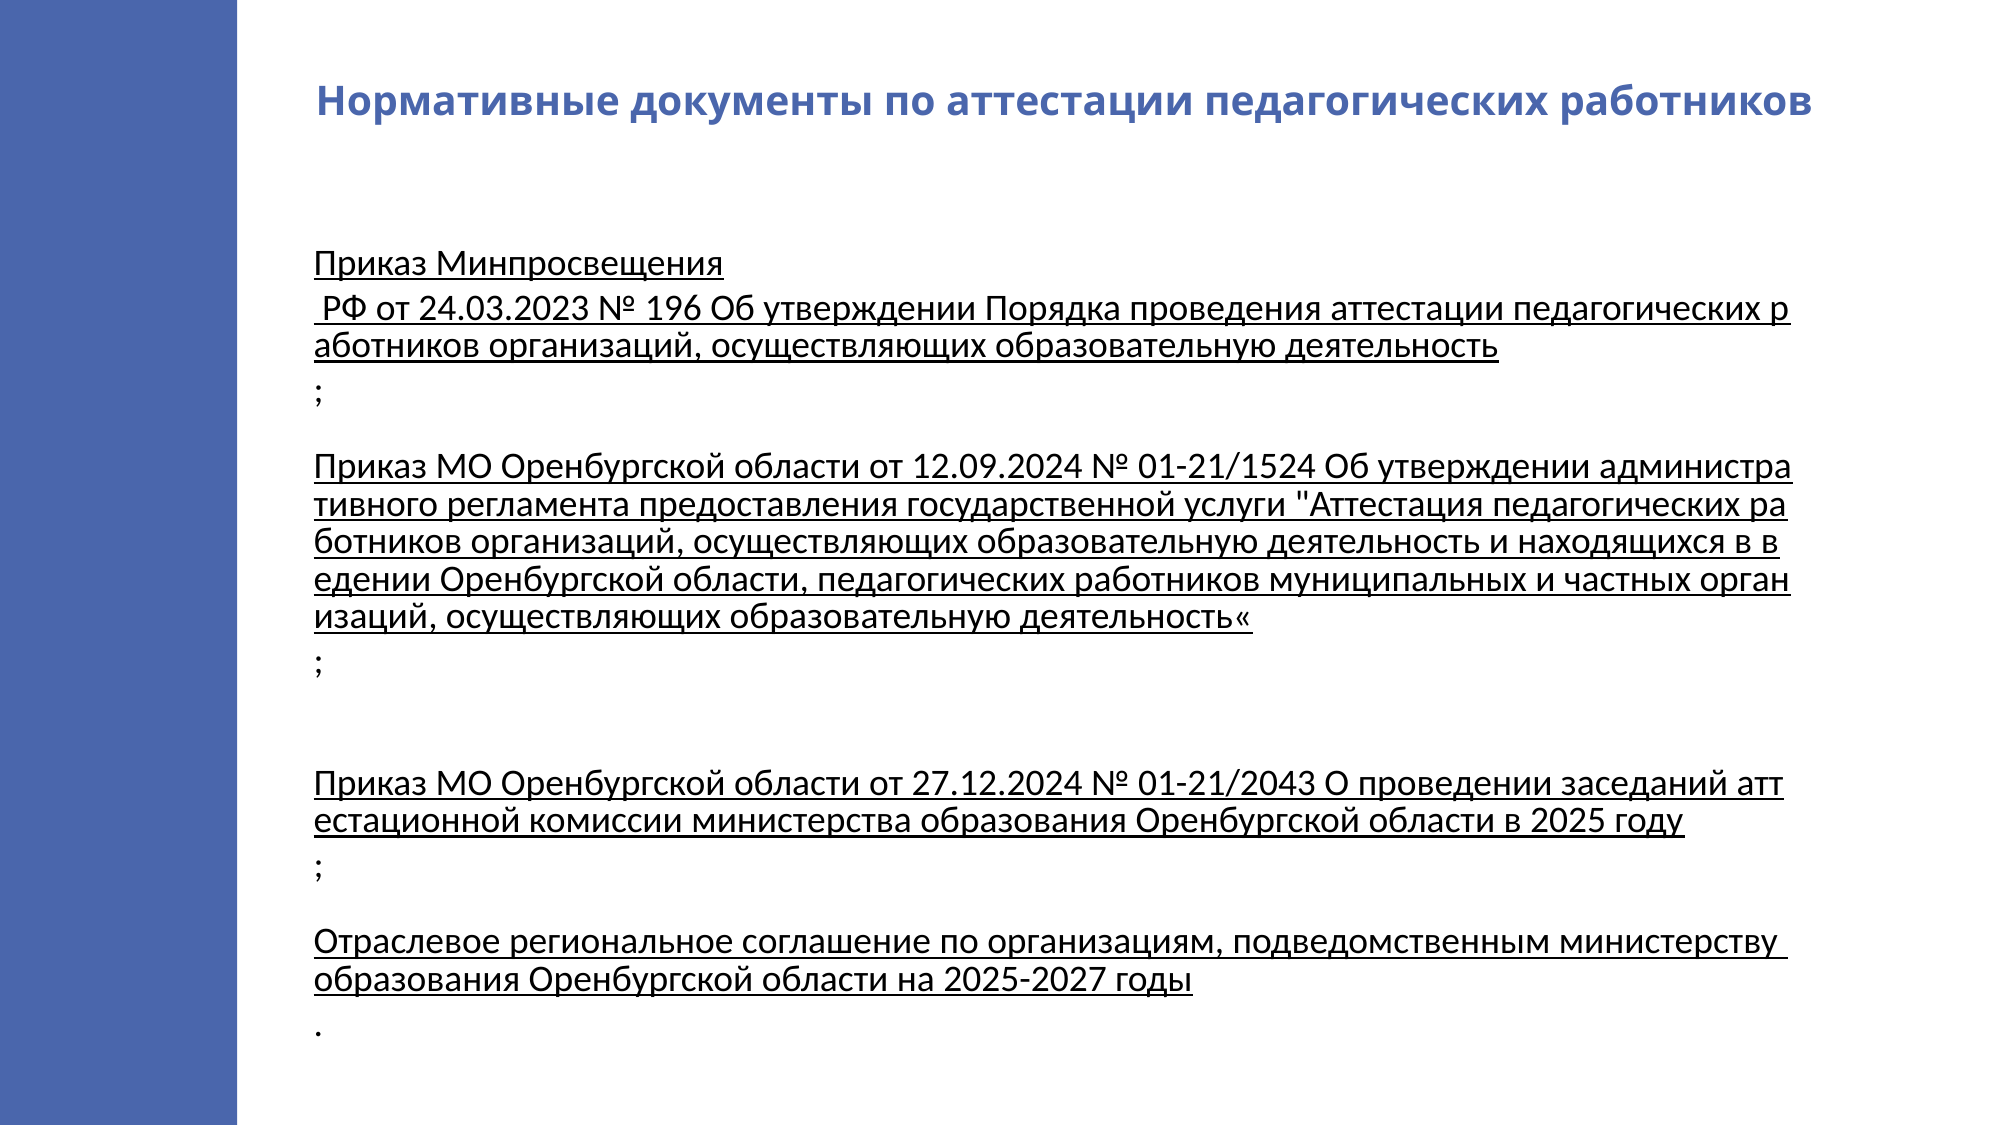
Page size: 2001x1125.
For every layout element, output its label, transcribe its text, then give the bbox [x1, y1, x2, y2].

title Нормативные документы по аттестации педагогических работников [237, 55, 1894, 151]
text_box [0, 0, 238, 1125]
text_box Приказ Минпросвещения РФ от 24.03.2023 № 196 Об утверждении Порядка проведения аттестации педагогических работников организаций, осуществляющих образовательную деятельность; Приказ МО Оренбургской области от 12.09.2024 № 01-21/1524 Об утверждении административного регламента предоставления государственной услуги "Аттестация педагогических работников организаций, осуществляющих образовательную деятельность и находящихся в ведении Оренбургской области, педагогических работников муниципальных и частных организаций, осуществляющих образовательную деятельность«; Приказ МО Оренбургской области от 27.12.2024 № 01-21/2043 О проведении заседаний аттестационной комиссии министерства образования Оренбургской области в 2025 году; Отраслевое региональное соглашение по организациям, подведомственным министерству образования Оренбургской области на 2025-2027 годы. [298, 230, 1812, 865]
